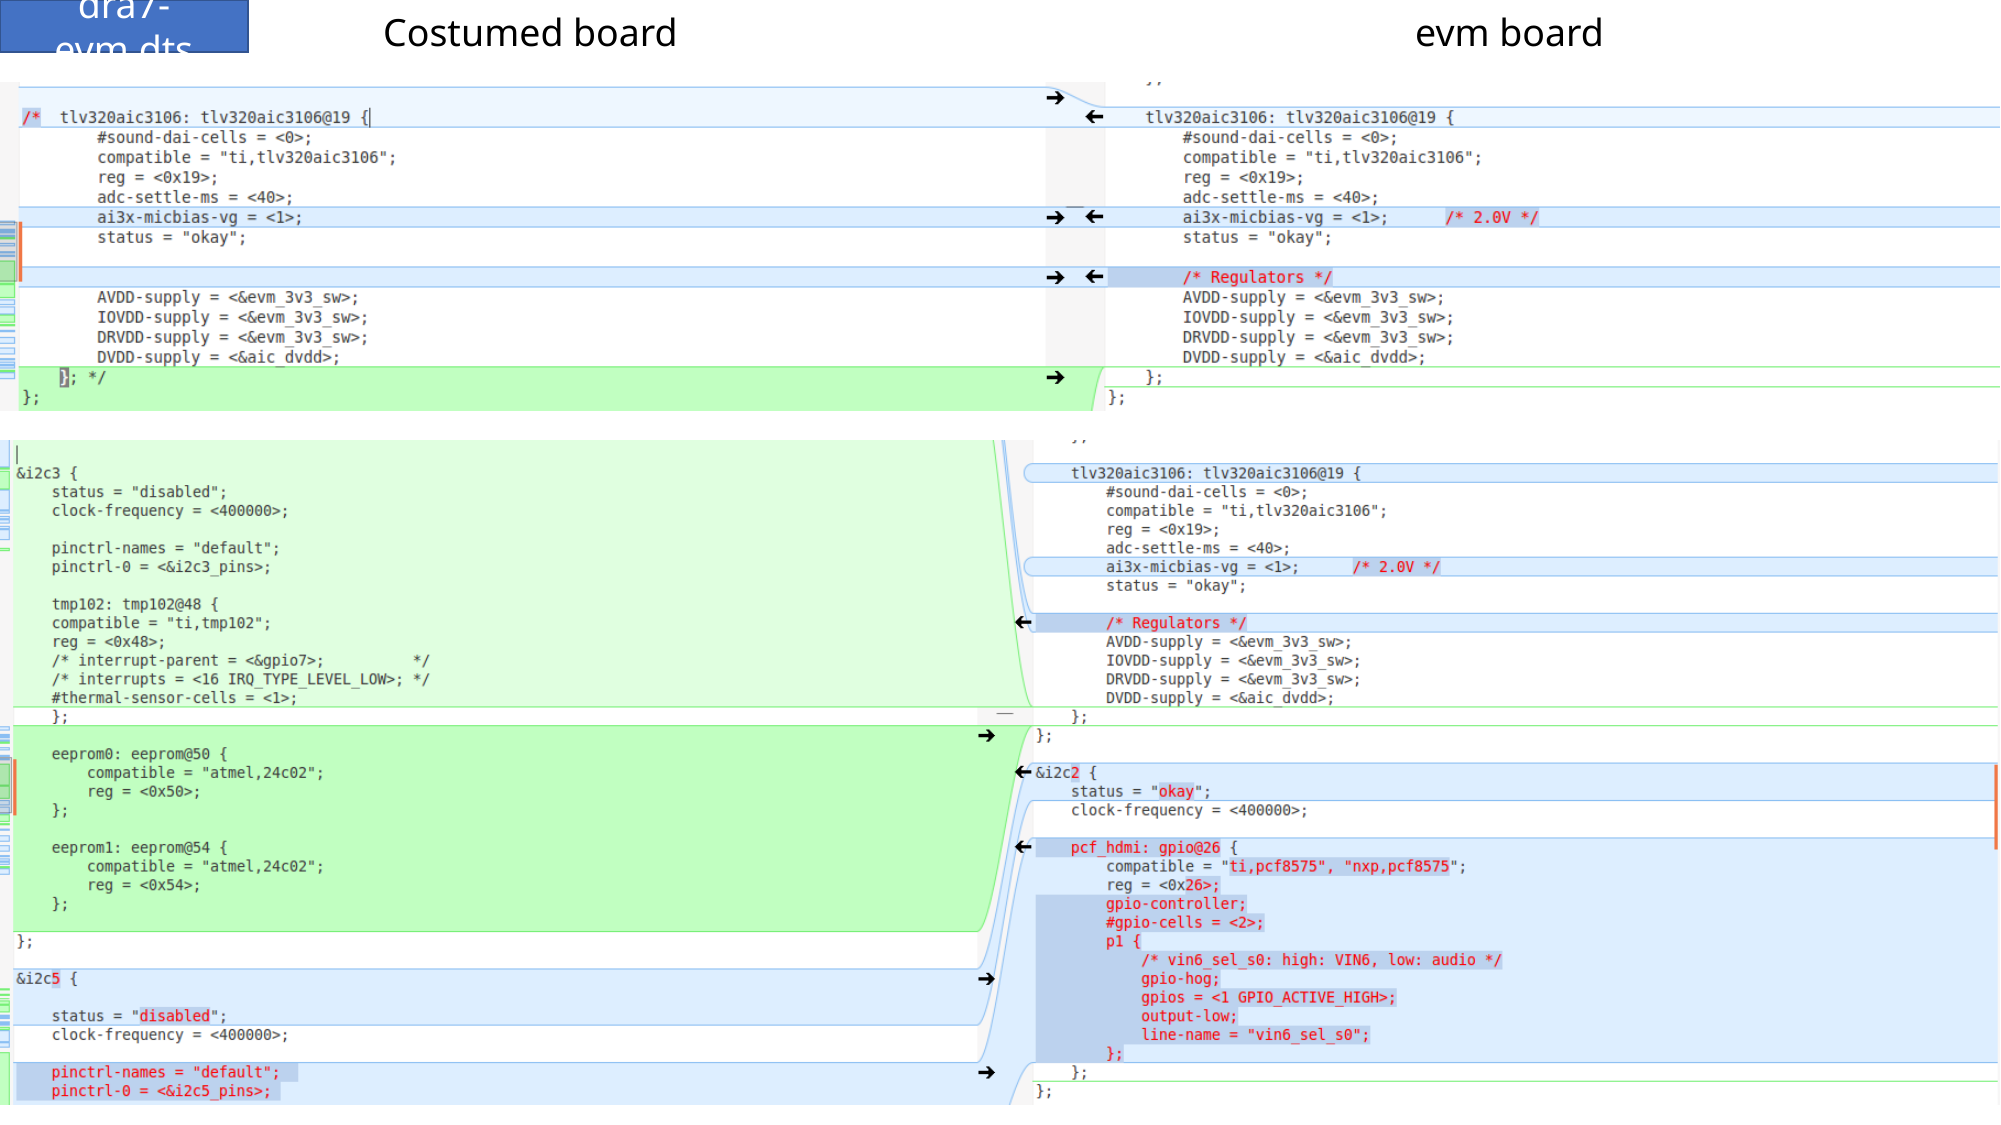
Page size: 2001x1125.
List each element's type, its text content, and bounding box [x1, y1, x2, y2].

text_box dra7-evm.dts [0, 0, 249, 53]
text_box Costumed board [368, 1, 710, 62]
text_box evm board [1400, 1, 1742, 62]
picture [0, 81, 2000, 411]
picture [0, 440, 2000, 1105]
